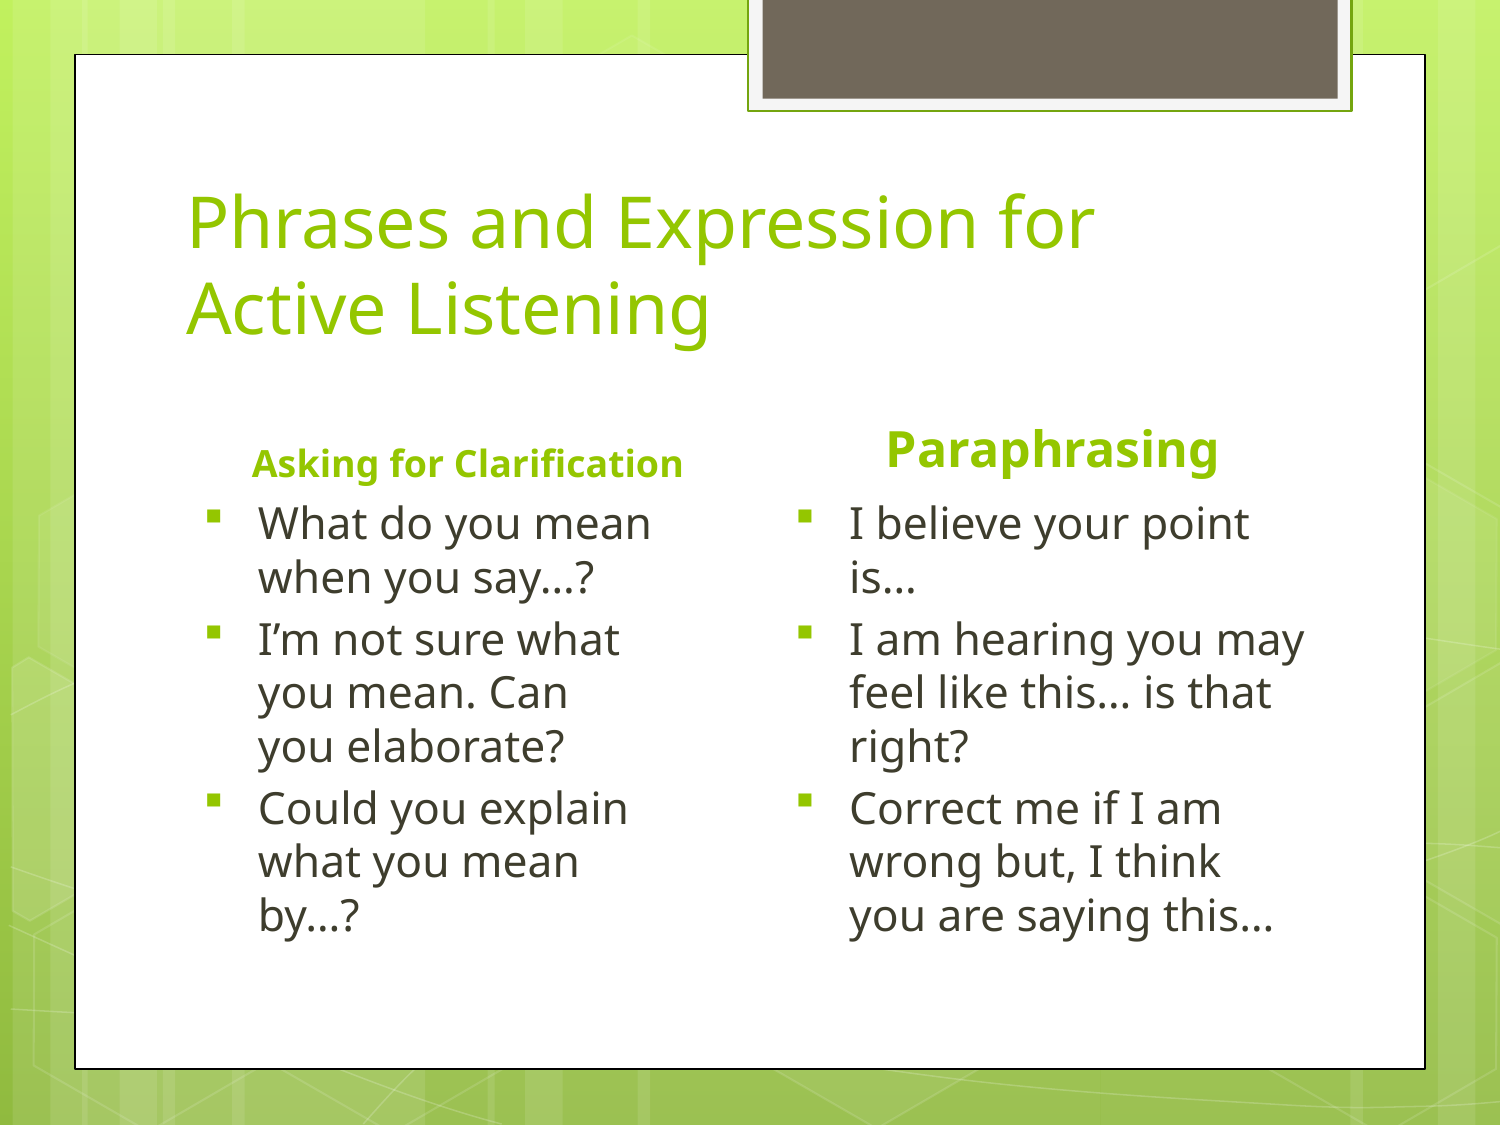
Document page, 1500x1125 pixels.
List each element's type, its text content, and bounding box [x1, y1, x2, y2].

list Asking for Clarification [200, 387, 703, 493]
list What do you mean when you say…? I’m not sure what you mean. Can you elaborate? Could you explain what you mean by…? [170, 487, 673, 954]
title Phrases and Expression for Active Listening [171, 168, 1324, 357]
list I believe your point is… I am hearing you may feel like this… is that right? Correct me if I am wrong but, I think you are saying this… [761, 487, 1323, 954]
list Paraphrasing [822, 379, 1324, 485]
